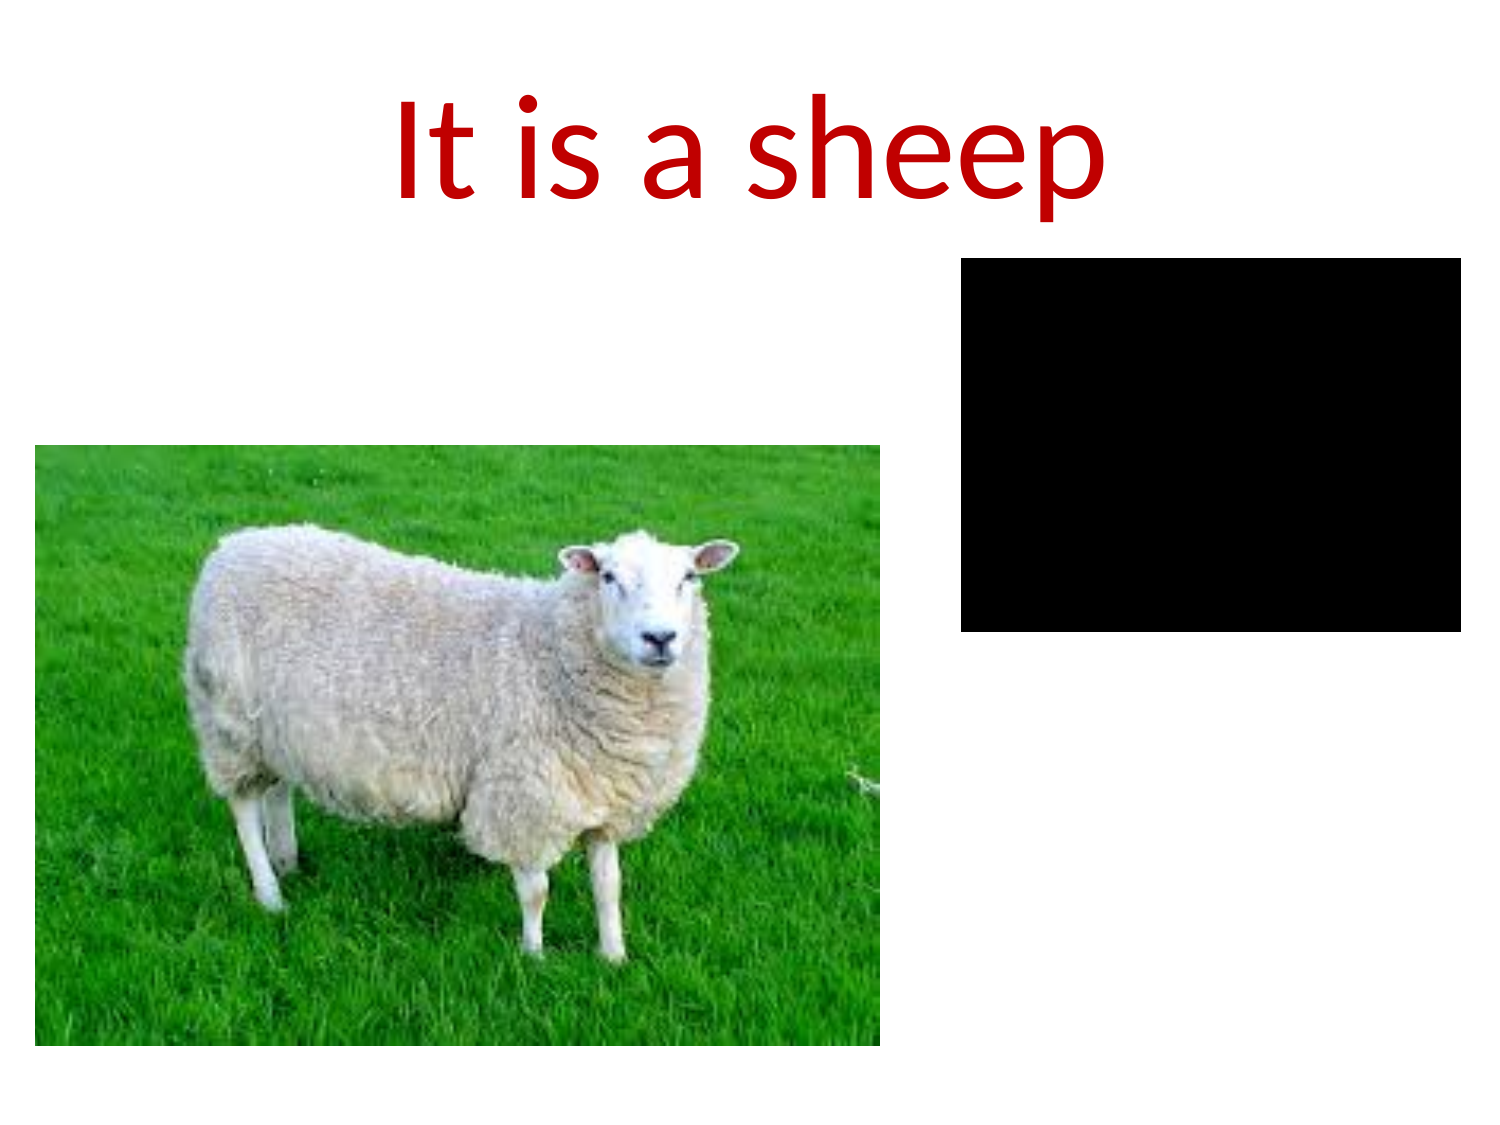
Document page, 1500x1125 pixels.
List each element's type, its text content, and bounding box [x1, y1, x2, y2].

picture [34, 445, 880, 1046]
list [960, 257, 1462, 633]
title It is a sheep [75, 45, 1425, 233]
